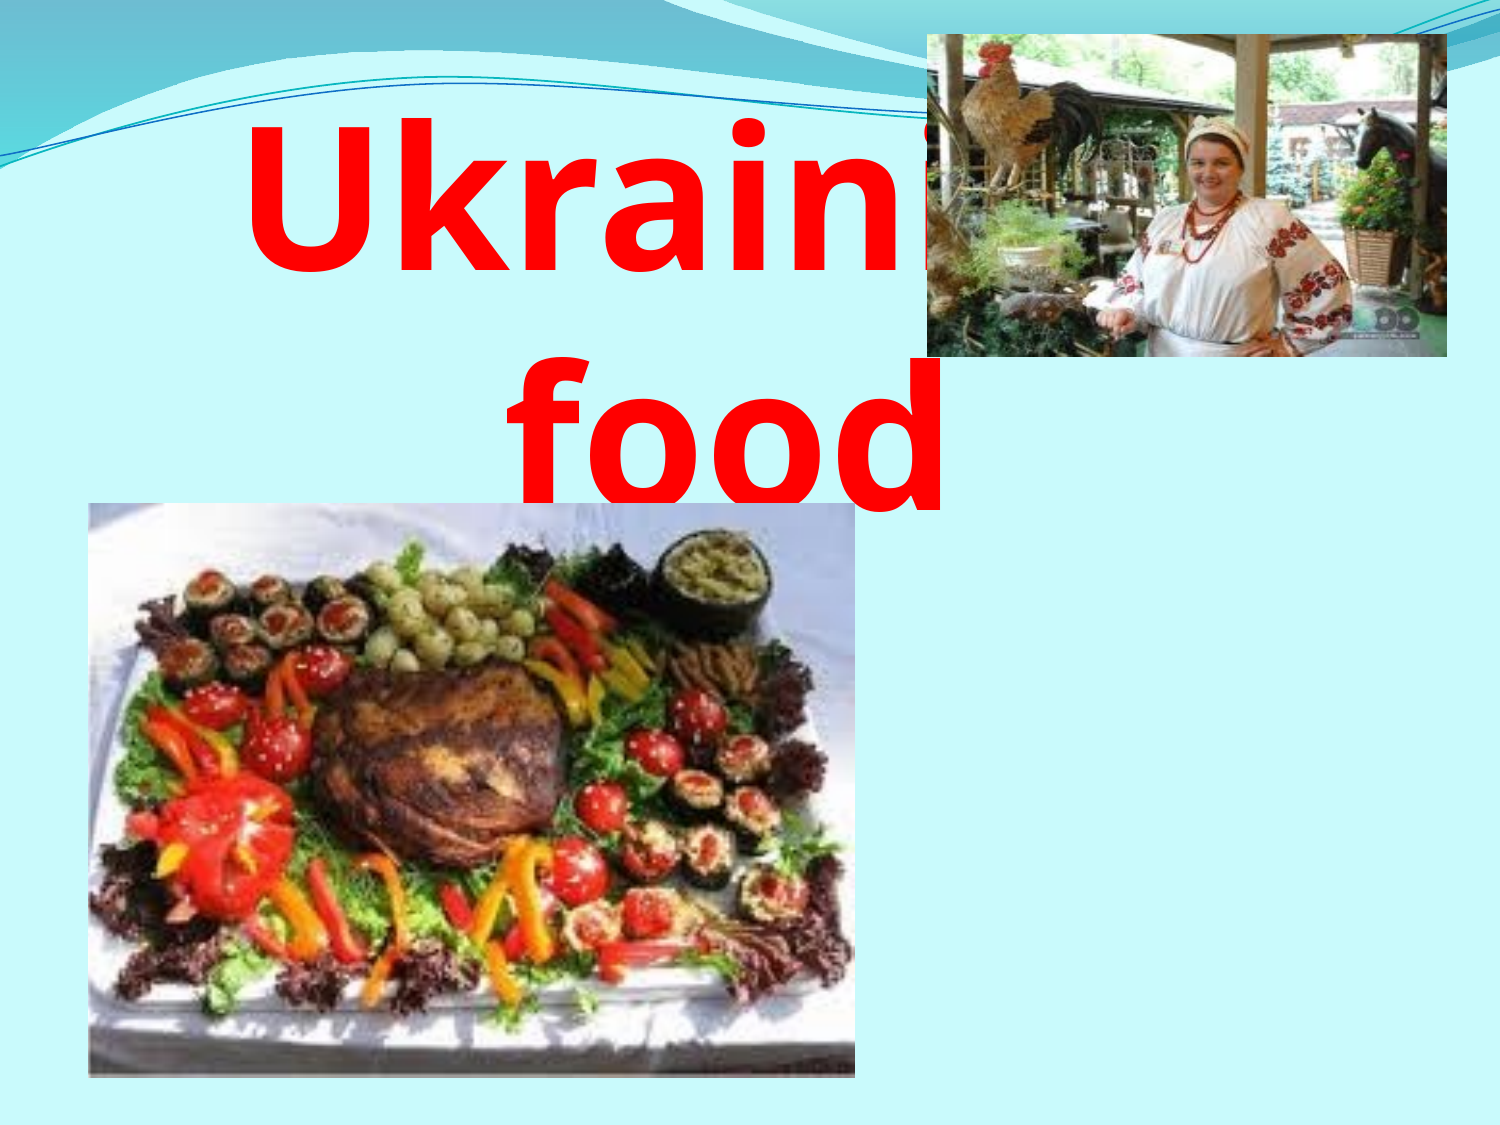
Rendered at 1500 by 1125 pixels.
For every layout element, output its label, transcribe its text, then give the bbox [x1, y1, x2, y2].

title Ukrainian food [93, 269, 1369, 551]
picture [926, 34, 1448, 358]
picture [88, 503, 855, 1079]
